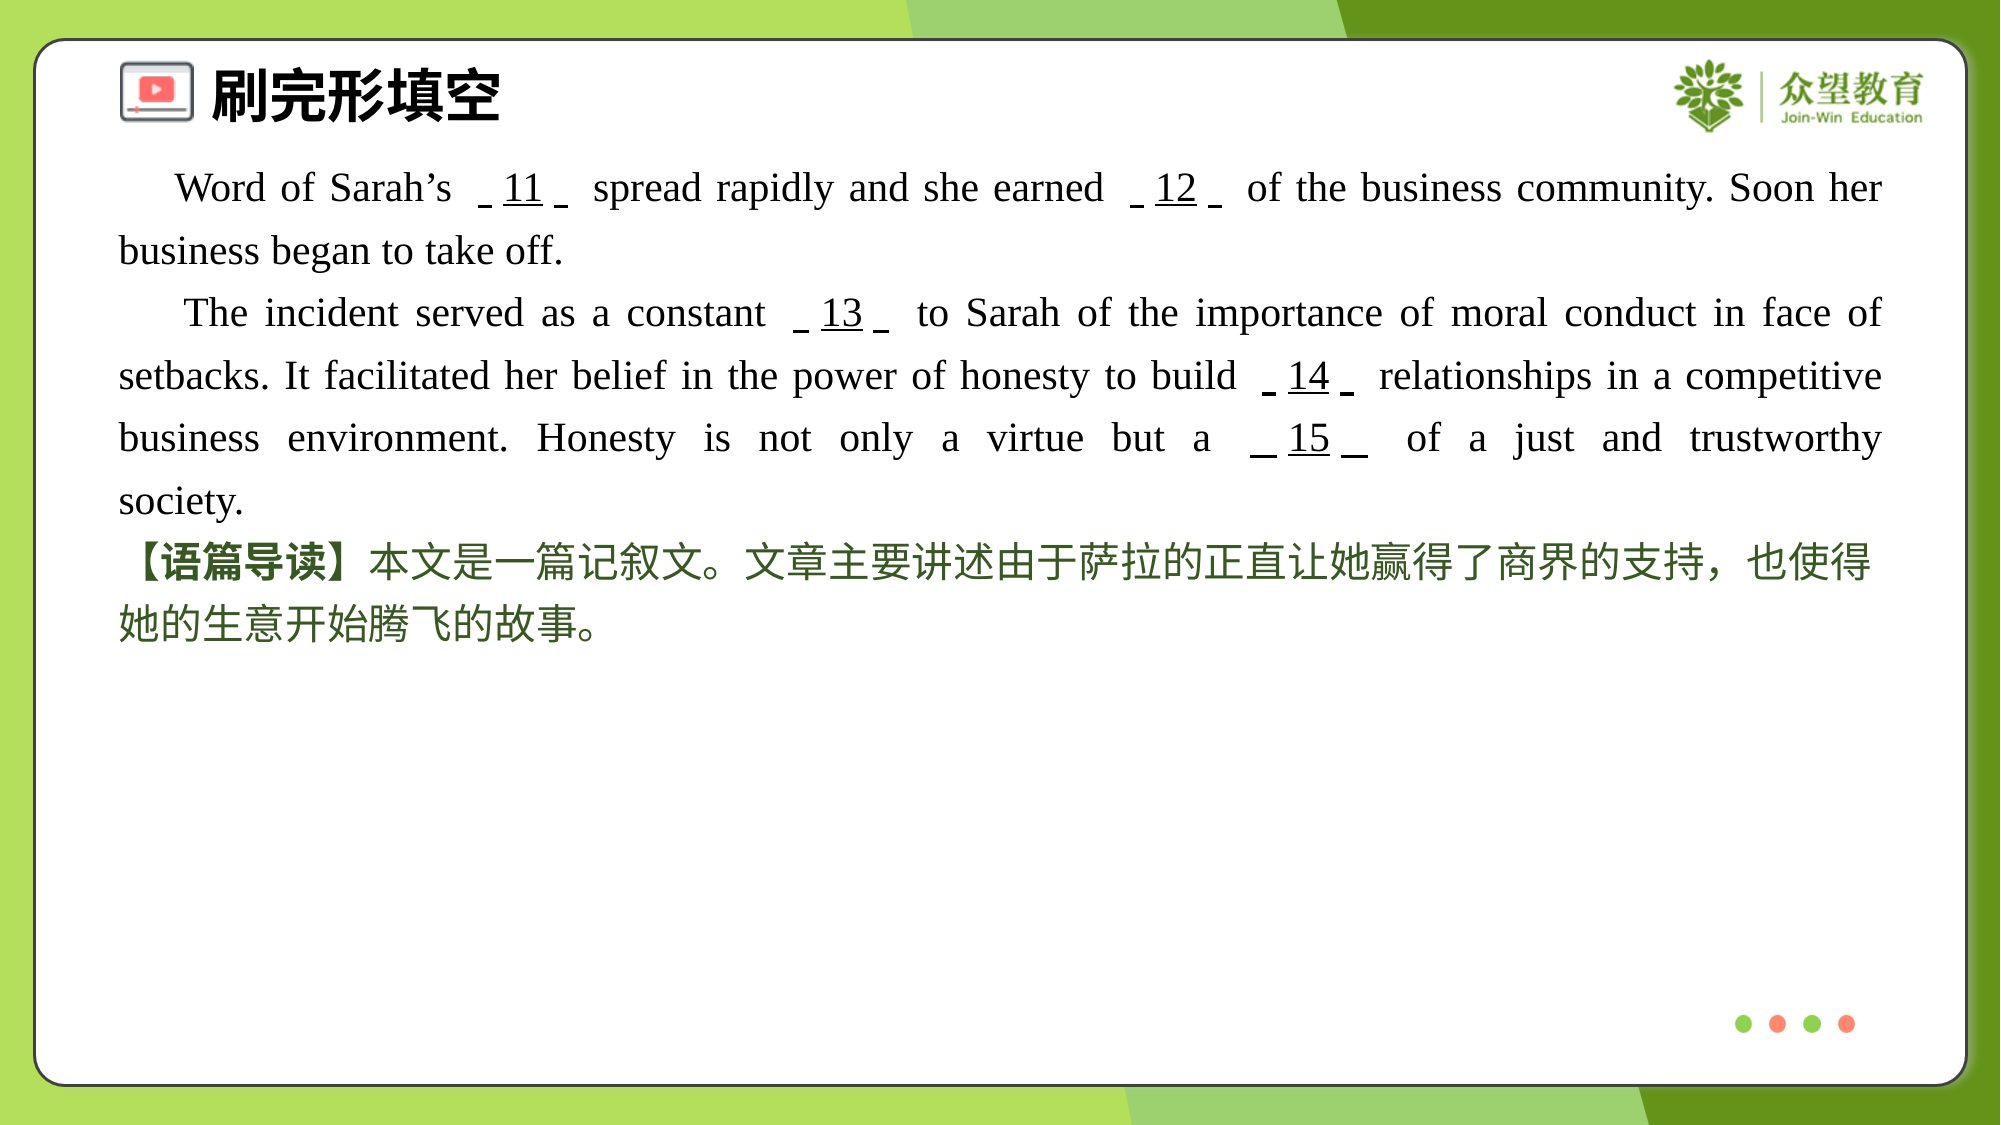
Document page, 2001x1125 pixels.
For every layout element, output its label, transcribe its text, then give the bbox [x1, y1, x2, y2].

text_box 【语篇导读】本文是一篇记叙文。文章主要讲述由于萨拉的正直让她赢得了商界的支持，也使得她的生意开始腾飞的故事。 [118, 522, 1883, 644]
text_box Word of Sarah’s . .11. . spread rapidly and she earned . .12. . of the business community. Soon her business began to take off. The incident served as a constant . .13. . to Sarah of the importance of moral conduct in face of setbacks. It facilitated her belief in the power of honesty to build . .14. . relationships in a competitive business environment. Honesty is not only a virtue but a . .15. . of a just and trustworthy society.#5 [118, 147, 1883, 517]
picture [0, 0, 2000, 1125]
